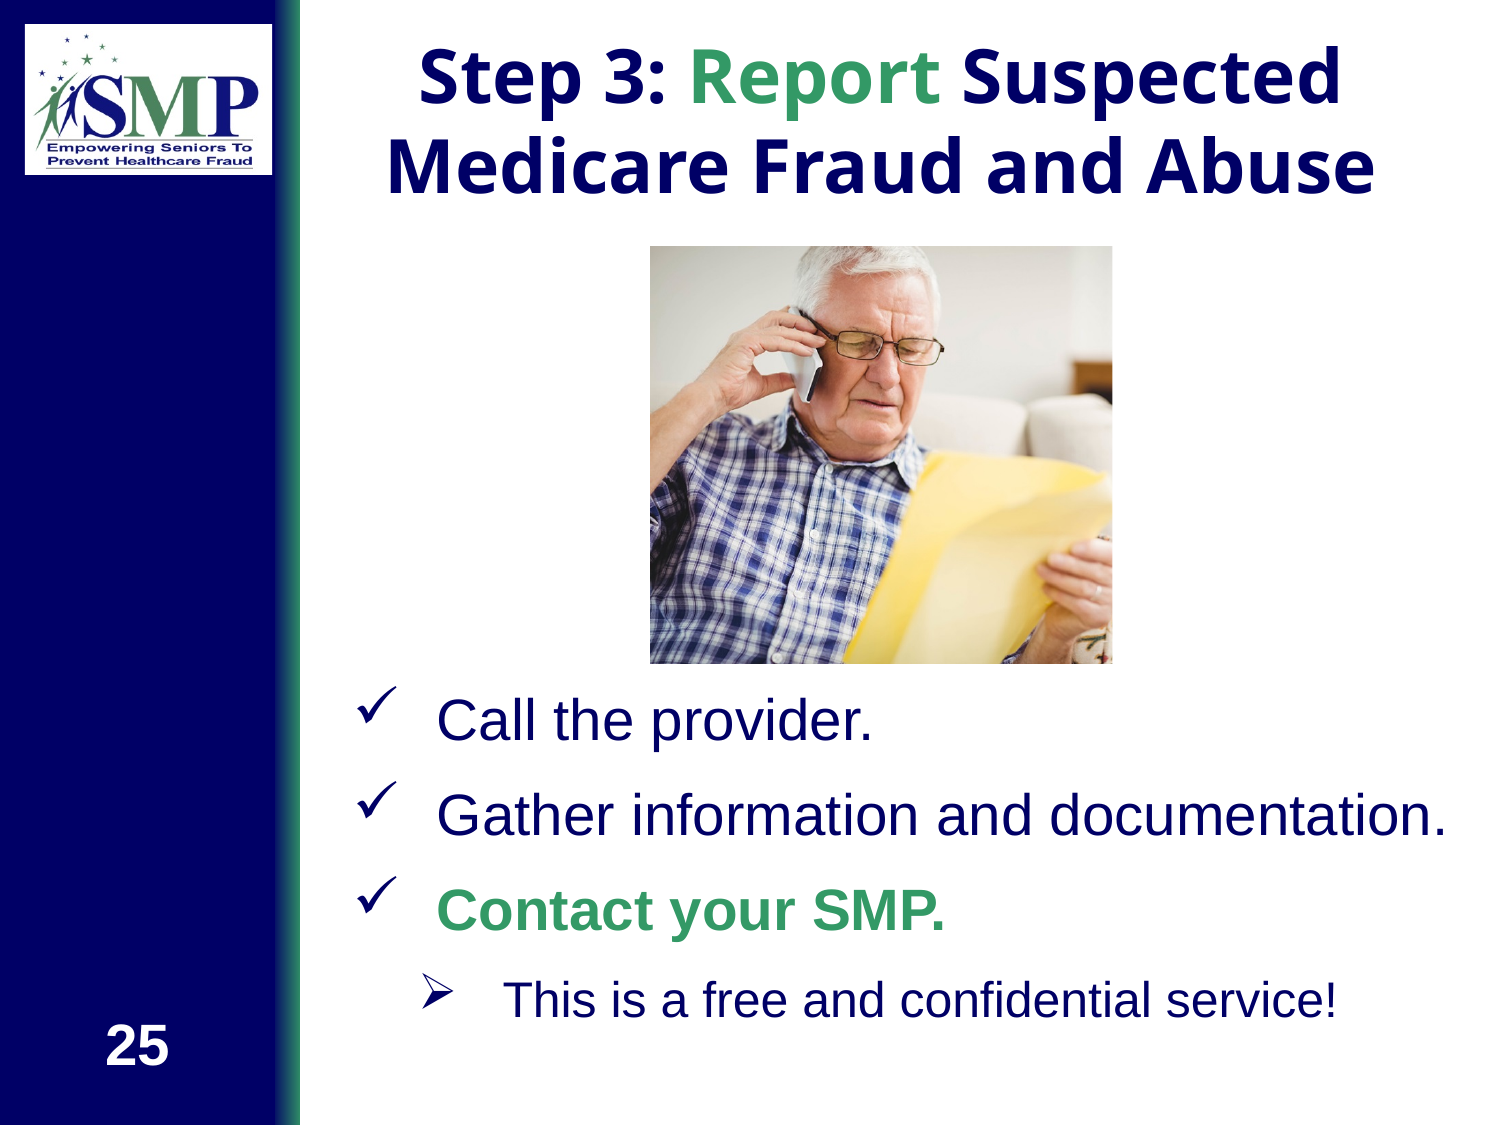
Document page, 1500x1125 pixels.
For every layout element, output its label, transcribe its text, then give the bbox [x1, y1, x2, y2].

picture [649, 246, 1113, 664]
slide_number 25 [0, 999, 276, 1076]
picture [24, 24, 273, 175]
list Call the provider. Gather information and documentation. Contact your SMP. This is a free and confidential service! [337, 675, 1494, 1053]
title Step 3: Report Suspected Medicare Fraud and Abuse [300, 24, 1463, 213]
